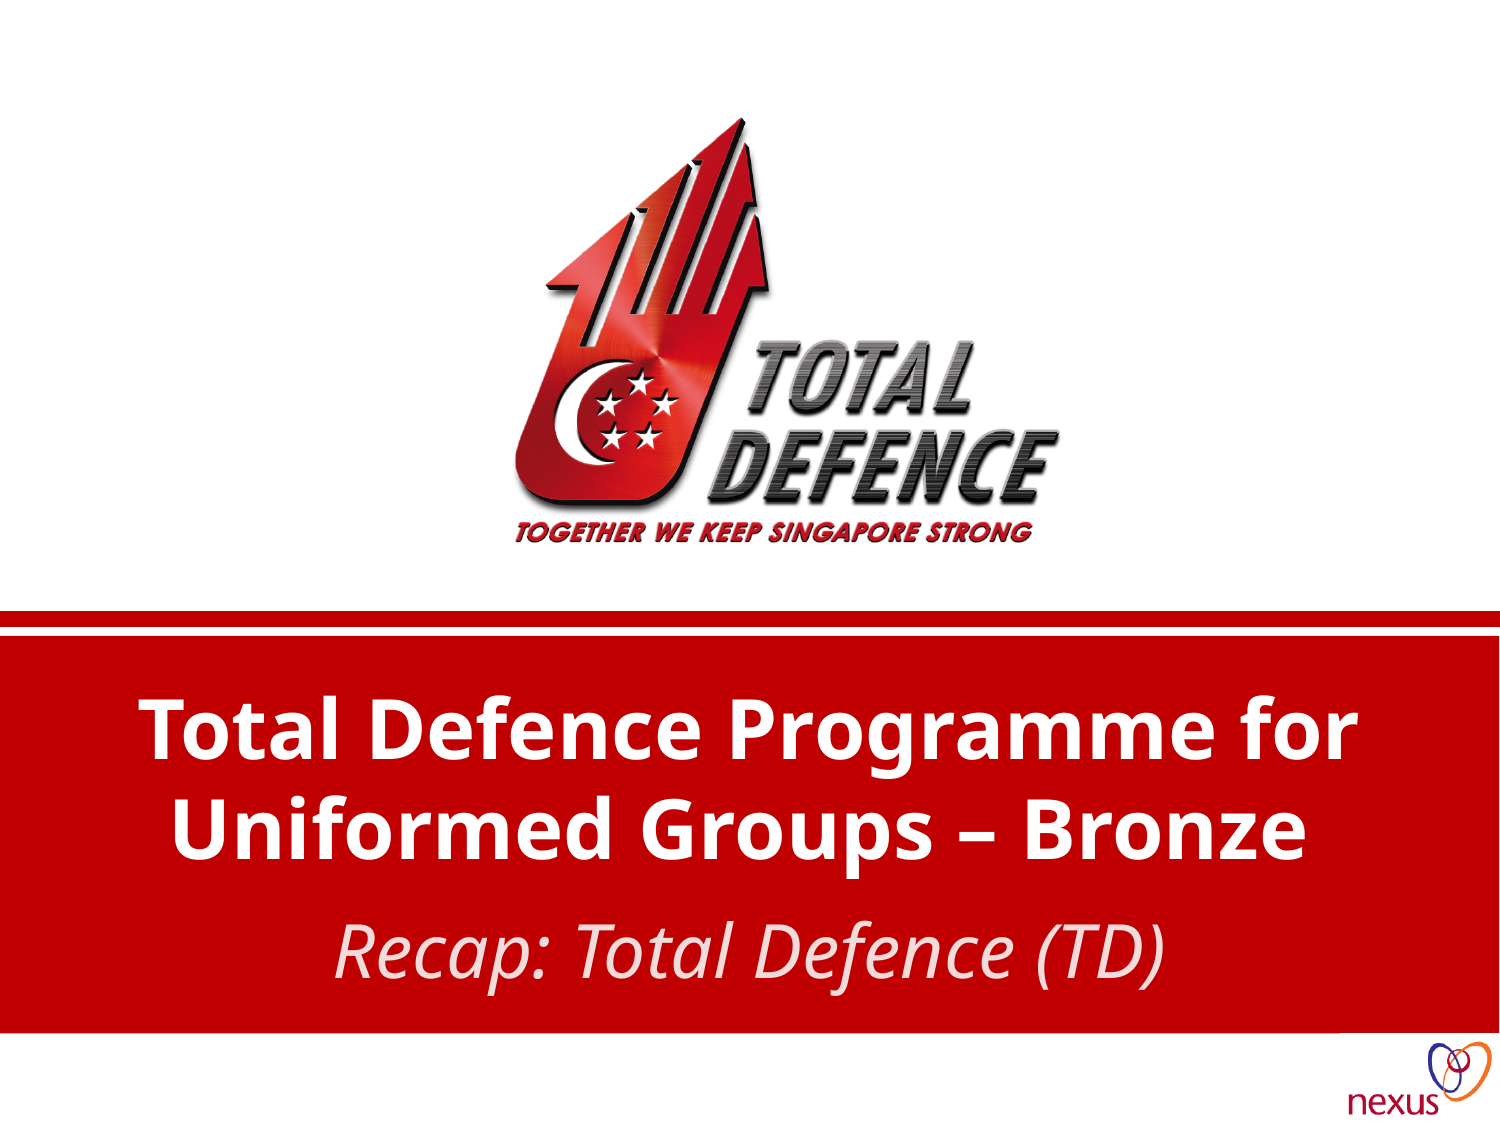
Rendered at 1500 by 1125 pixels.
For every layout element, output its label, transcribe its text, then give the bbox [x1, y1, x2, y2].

picture [1340, 1033, 1500, 1123]
text_box [1207, 611, 1500, 627]
title Total Defence Programme for Uniformed Groups – Bronze Recap: Total Defence (TD) [0, 635, 1500, 1034]
text_box [0, 611, 425, 627]
picture [430, 89, 1204, 637]
